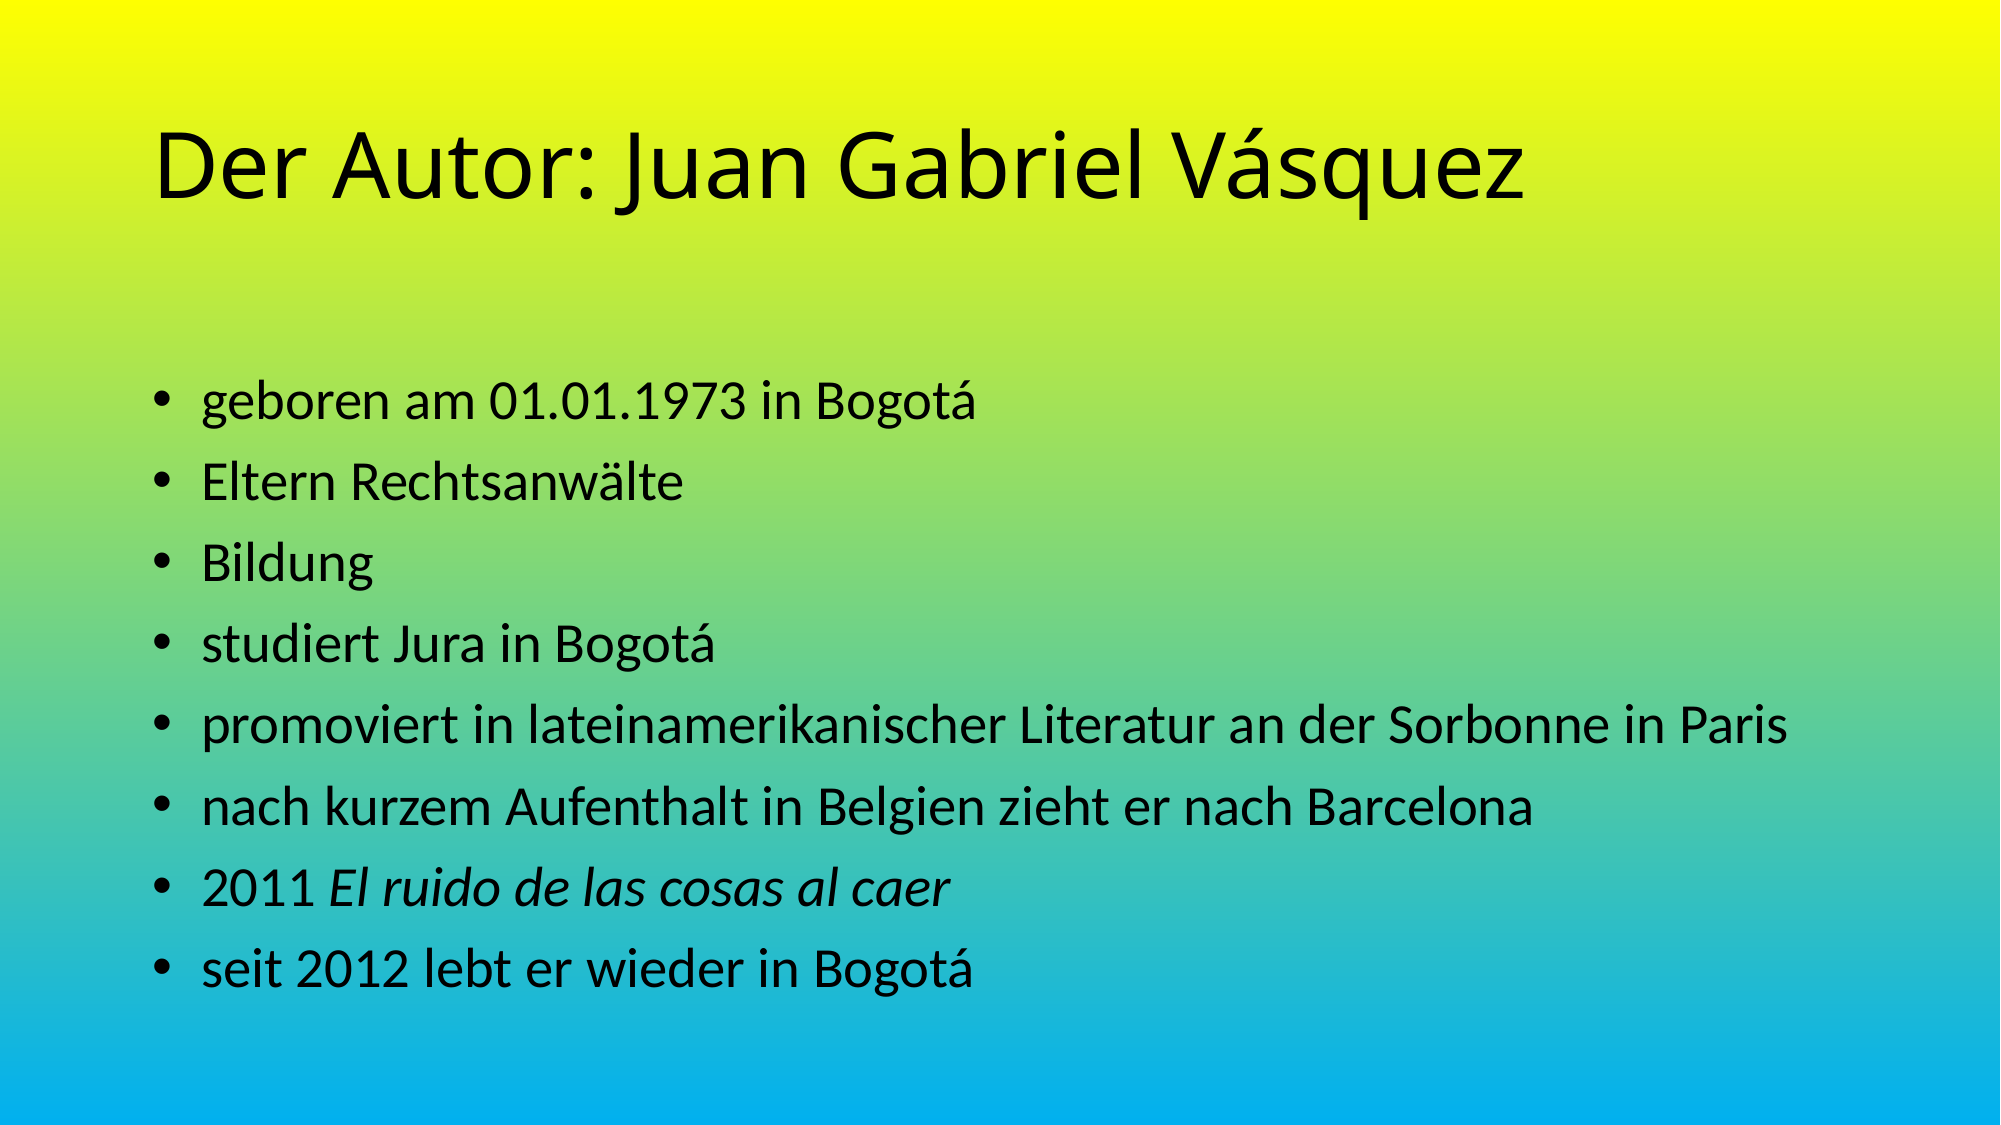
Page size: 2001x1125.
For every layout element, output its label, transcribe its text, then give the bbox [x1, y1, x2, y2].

text_box Der Autor: Juan Gabriel Vásquez [137, 59, 1863, 278]
text_box geboren am 01.01.1973 in Bogotá Eltern Rechtsanwälte Bildung studiert Jura in Bogotá promoviert in lateinamerikanischer Literatur an der Sorbonne in Paris nach kurzem Aufenthalt in Belgien zieht er nach Barcelona 2011 El ruido de las cosas al caer seit 2012 lebt er wieder in Bogotá [137, 299, 1863, 1014]
